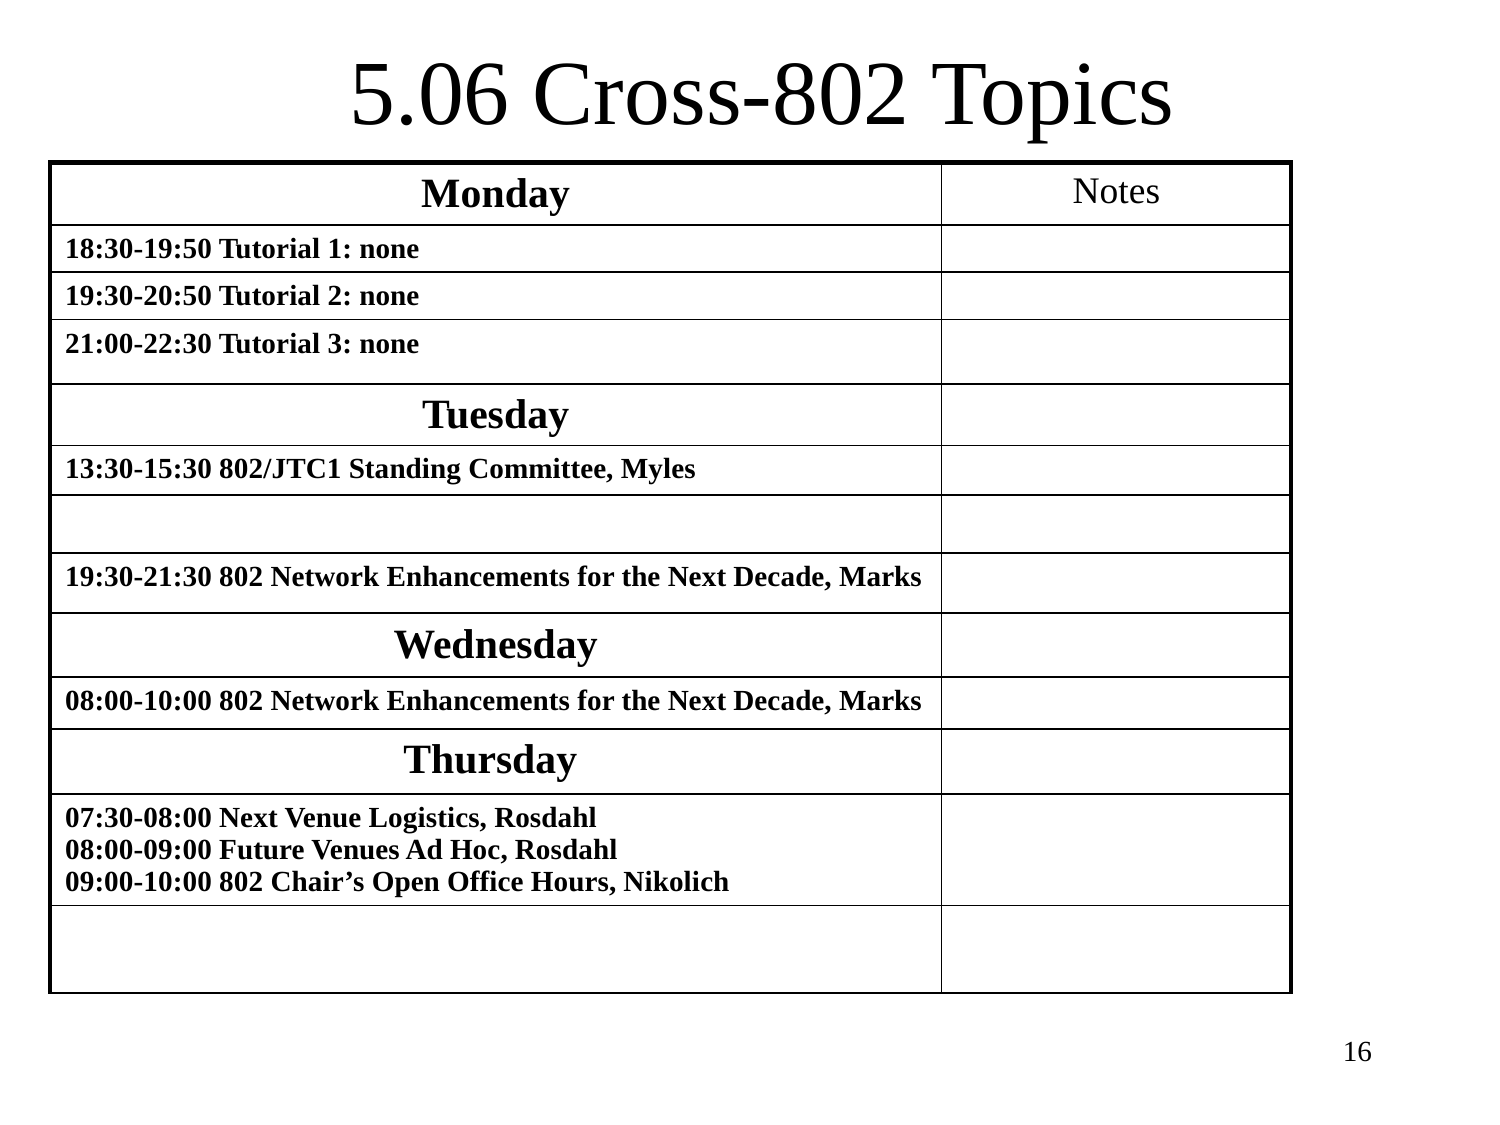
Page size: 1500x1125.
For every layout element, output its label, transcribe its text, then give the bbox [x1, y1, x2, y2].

slide_number 16 [1074, 1024, 1388, 1101]
table_cell [942, 906, 1289, 992]
table_cell 19:30-21:30 802 Network Enhancements for the Next Decade, Marks [52, 554, 941, 612]
table_cell Wednesday [52, 614, 941, 676]
table_cell [942, 678, 1289, 728]
table_cell 08:00-10:00 802 Network Enhancements for the Next Decade, Marks [52, 678, 941, 728]
table_cell [942, 496, 1289, 552]
table_cell Tuesday [52, 385, 941, 445]
table_cell [52, 496, 941, 552]
table_cell [942, 614, 1289, 676]
table_cell [942, 226, 1289, 271]
table_cell [942, 273, 1289, 319]
table_cell 19:30-20:50 Tutorial 2: none [52, 273, 941, 319]
table_cell [942, 446, 1289, 494]
table_cell 18:30-19:50 Tutorial 1: none [52, 226, 941, 271]
table_header Notes [942, 165, 1289, 224]
table_header Monday [52, 165, 941, 224]
table_cell [52, 906, 941, 992]
table_cell 07:30-08:00 Next Venue Logistics, Rosdahl 08:00-09:00 Future Venues Ad Hoc, Rosdahl 09:00-10:00 802 Chair’s Open Office Hours, Nikolich [52, 795, 941, 905]
table_cell Thursday [52, 730, 941, 793]
title 5.06 Cross-802 Topics [62, 24, 1463, 151]
table_cell 13:30-15:30 802/JTC1 Standing Committee, Myles [52, 446, 941, 494]
table_cell [942, 730, 1289, 793]
table_cell [942, 554, 1289, 612]
table_cell [942, 385, 1289, 445]
table_cell 21:00-22:30 Tutorial 3: none [52, 320, 941, 383]
table_cell [942, 320, 1289, 383]
table_cell [942, 795, 1289, 905]
